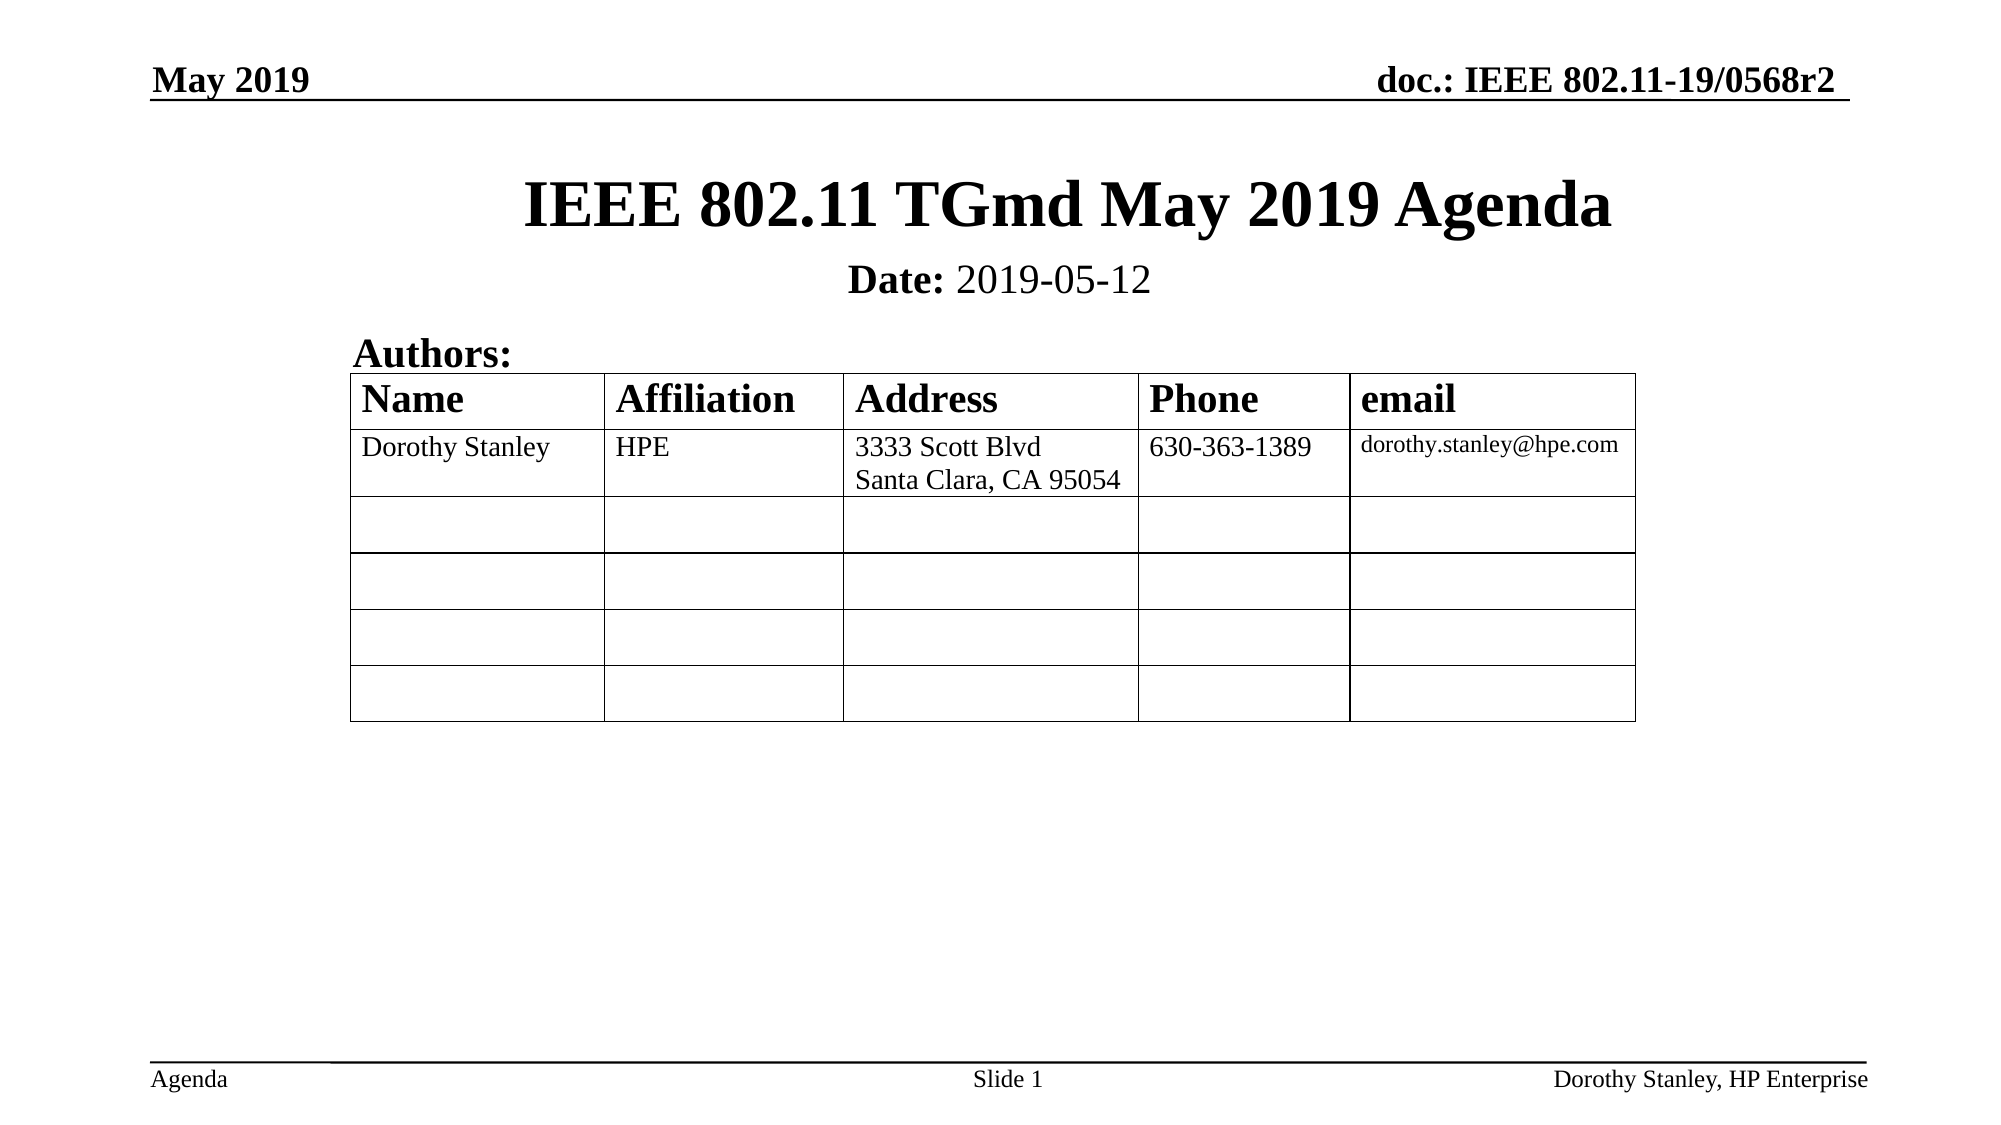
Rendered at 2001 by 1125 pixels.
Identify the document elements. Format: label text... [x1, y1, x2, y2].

title IEEE 802.11 TGmd May 2019 Agenda [362, 112, 1775, 288]
list Date: 2019-05-12 [362, 249, 1638, 313]
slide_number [152, 54, 567, 100]
text_box Authors: [337, 318, 575, 371]
slide_number Slide 1 [972, 1062, 1044, 1093]
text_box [335, 372, 1665, 784]
footer Dorothy Stanley, HP Enterprise [1549, 1062, 1869, 1093]
